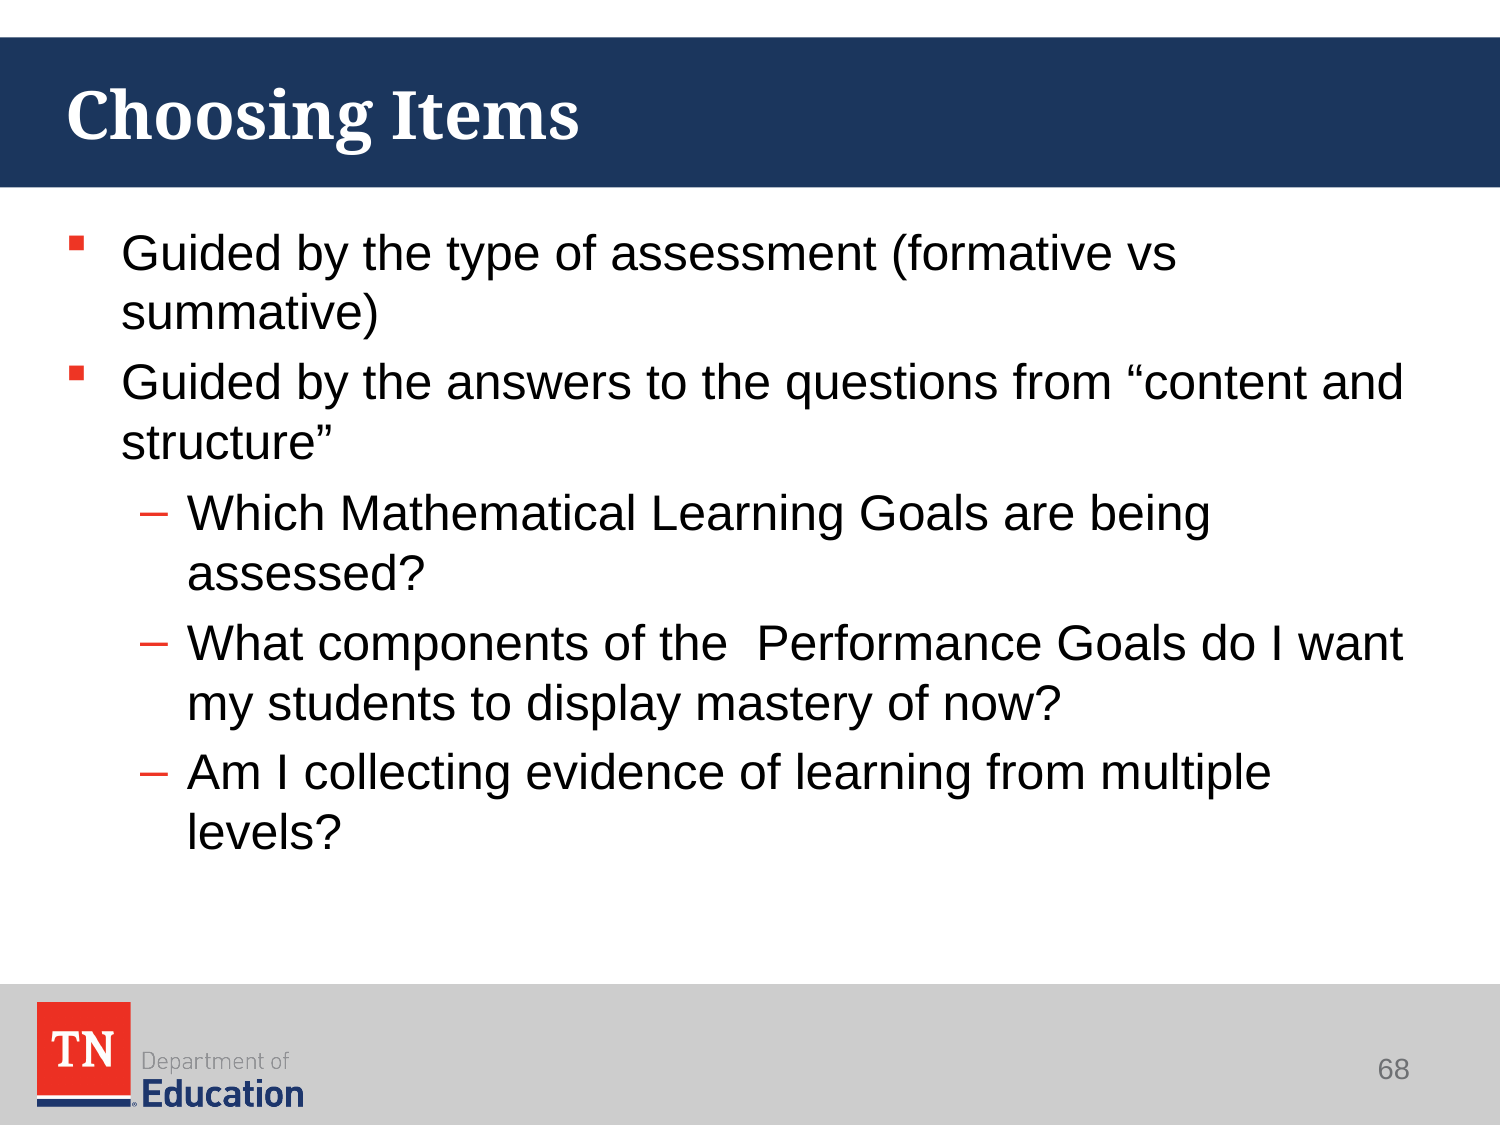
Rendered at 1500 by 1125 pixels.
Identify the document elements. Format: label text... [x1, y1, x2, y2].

slide_number 68 [1350, 1042, 1425, 1103]
picture [37, 1002, 303, 1107]
list Guided by the type of assessment (formative vs summative) Guided by the answers to the questions from “content and structure” Which Mathematical Learning Goals are being assessed? What components of the Performance Goals do I want my students to display mastery of now? Am I collecting evidence of learning from multiple levels? [50, 212, 1425, 955]
title Choosing Items [50, 37, 1413, 188]
